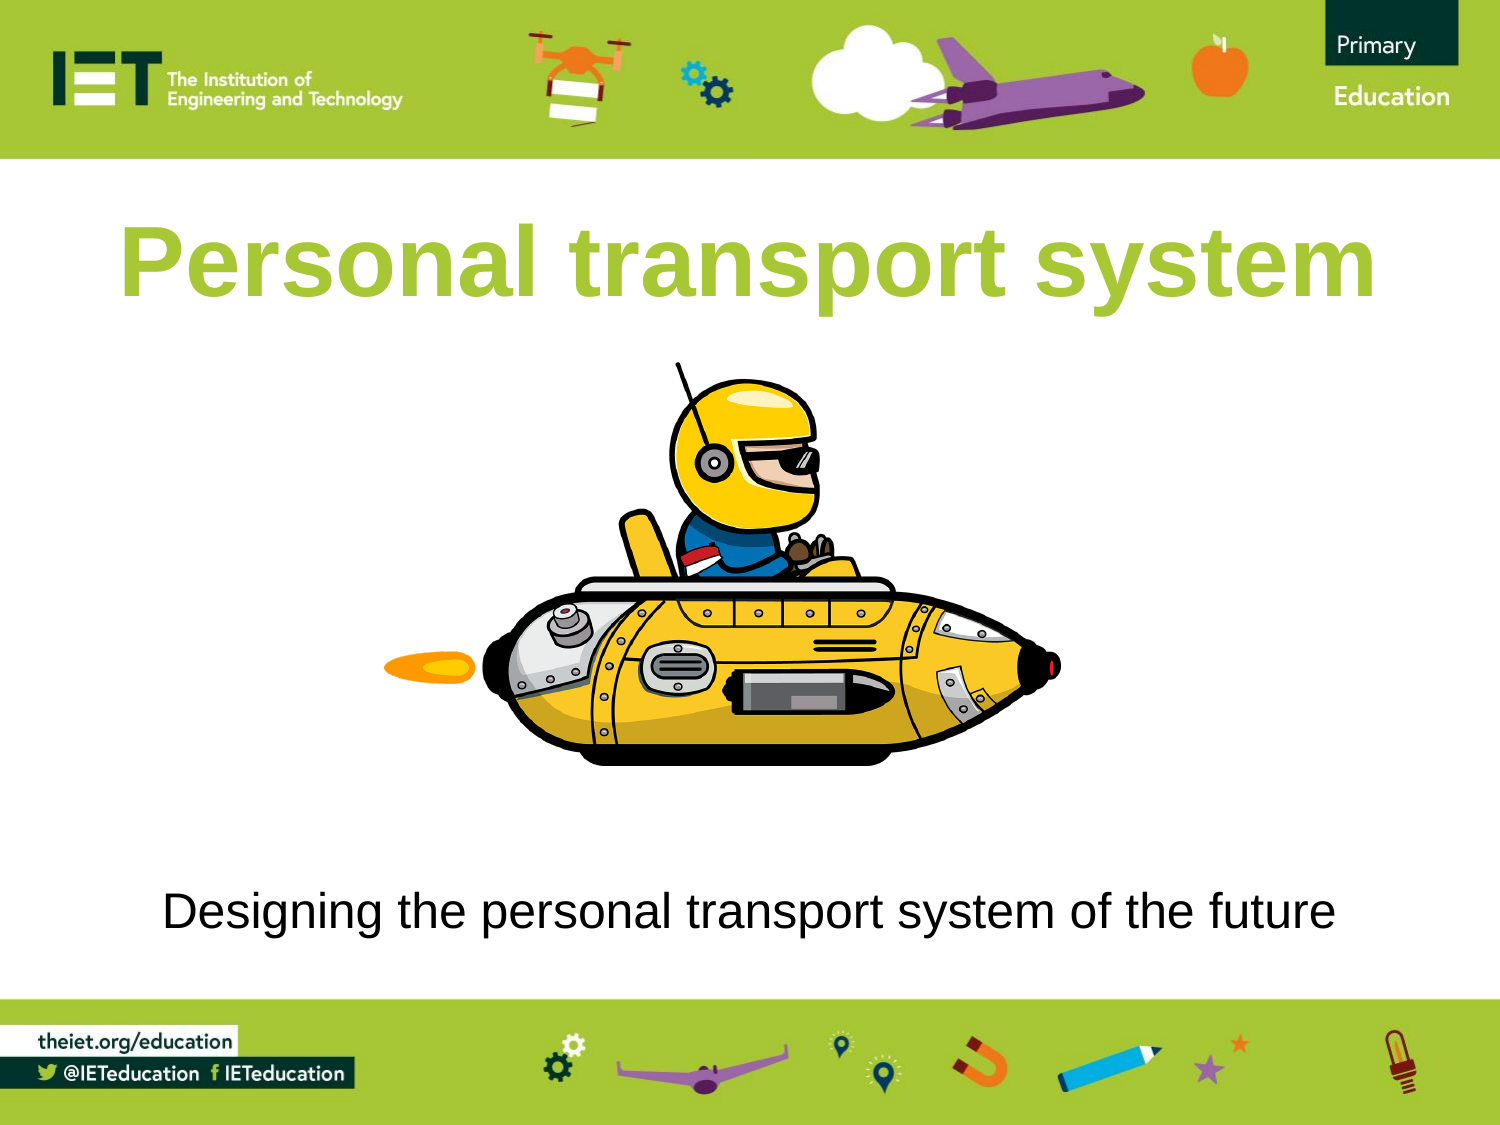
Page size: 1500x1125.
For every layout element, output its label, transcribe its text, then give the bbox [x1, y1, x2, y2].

picture [0, 0, 1500, 1125]
text_box Personal transport system [37, 189, 1460, 324]
text_box Designing the personal transport system of the future [61, 870, 1439, 946]
